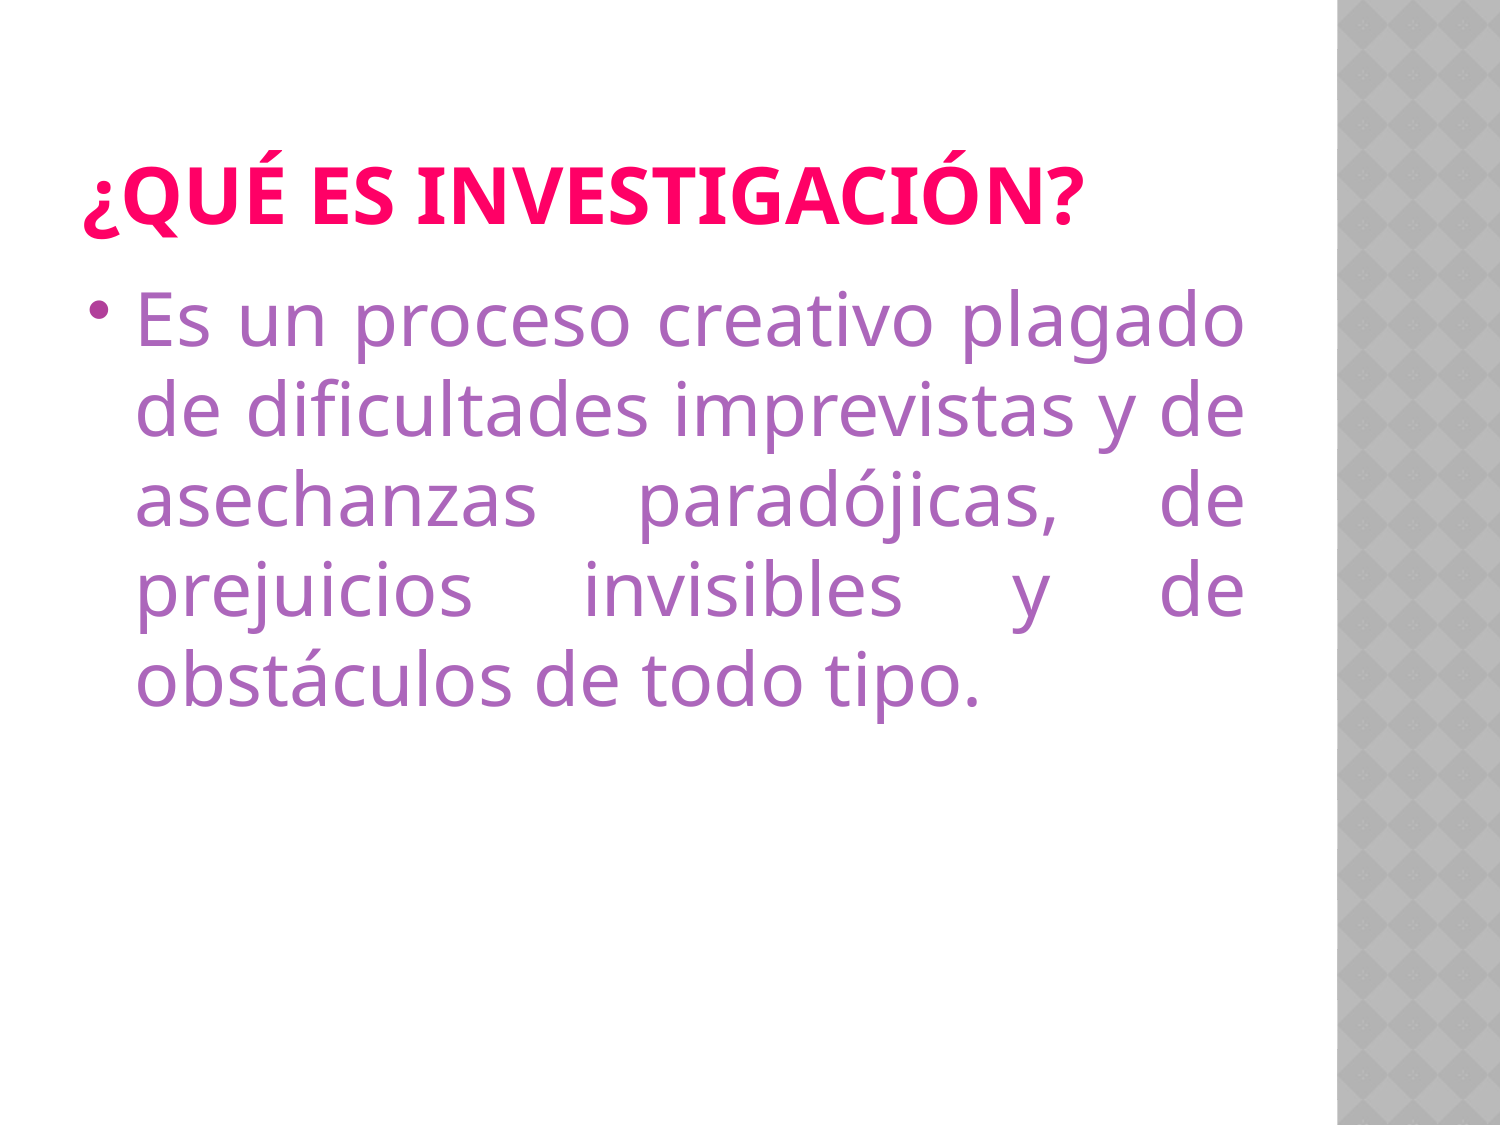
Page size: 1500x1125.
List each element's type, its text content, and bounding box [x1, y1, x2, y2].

title ¿QUÉ ES INVESTIGACIÓN? [75, 52, 1263, 240]
list Es un proceso creativo plagado de dificultades imprevistas y de asechanzas paradójicas, de prejuicios invisibles y de obstáculos de todo tipo. [75, 264, 1263, 1059]
